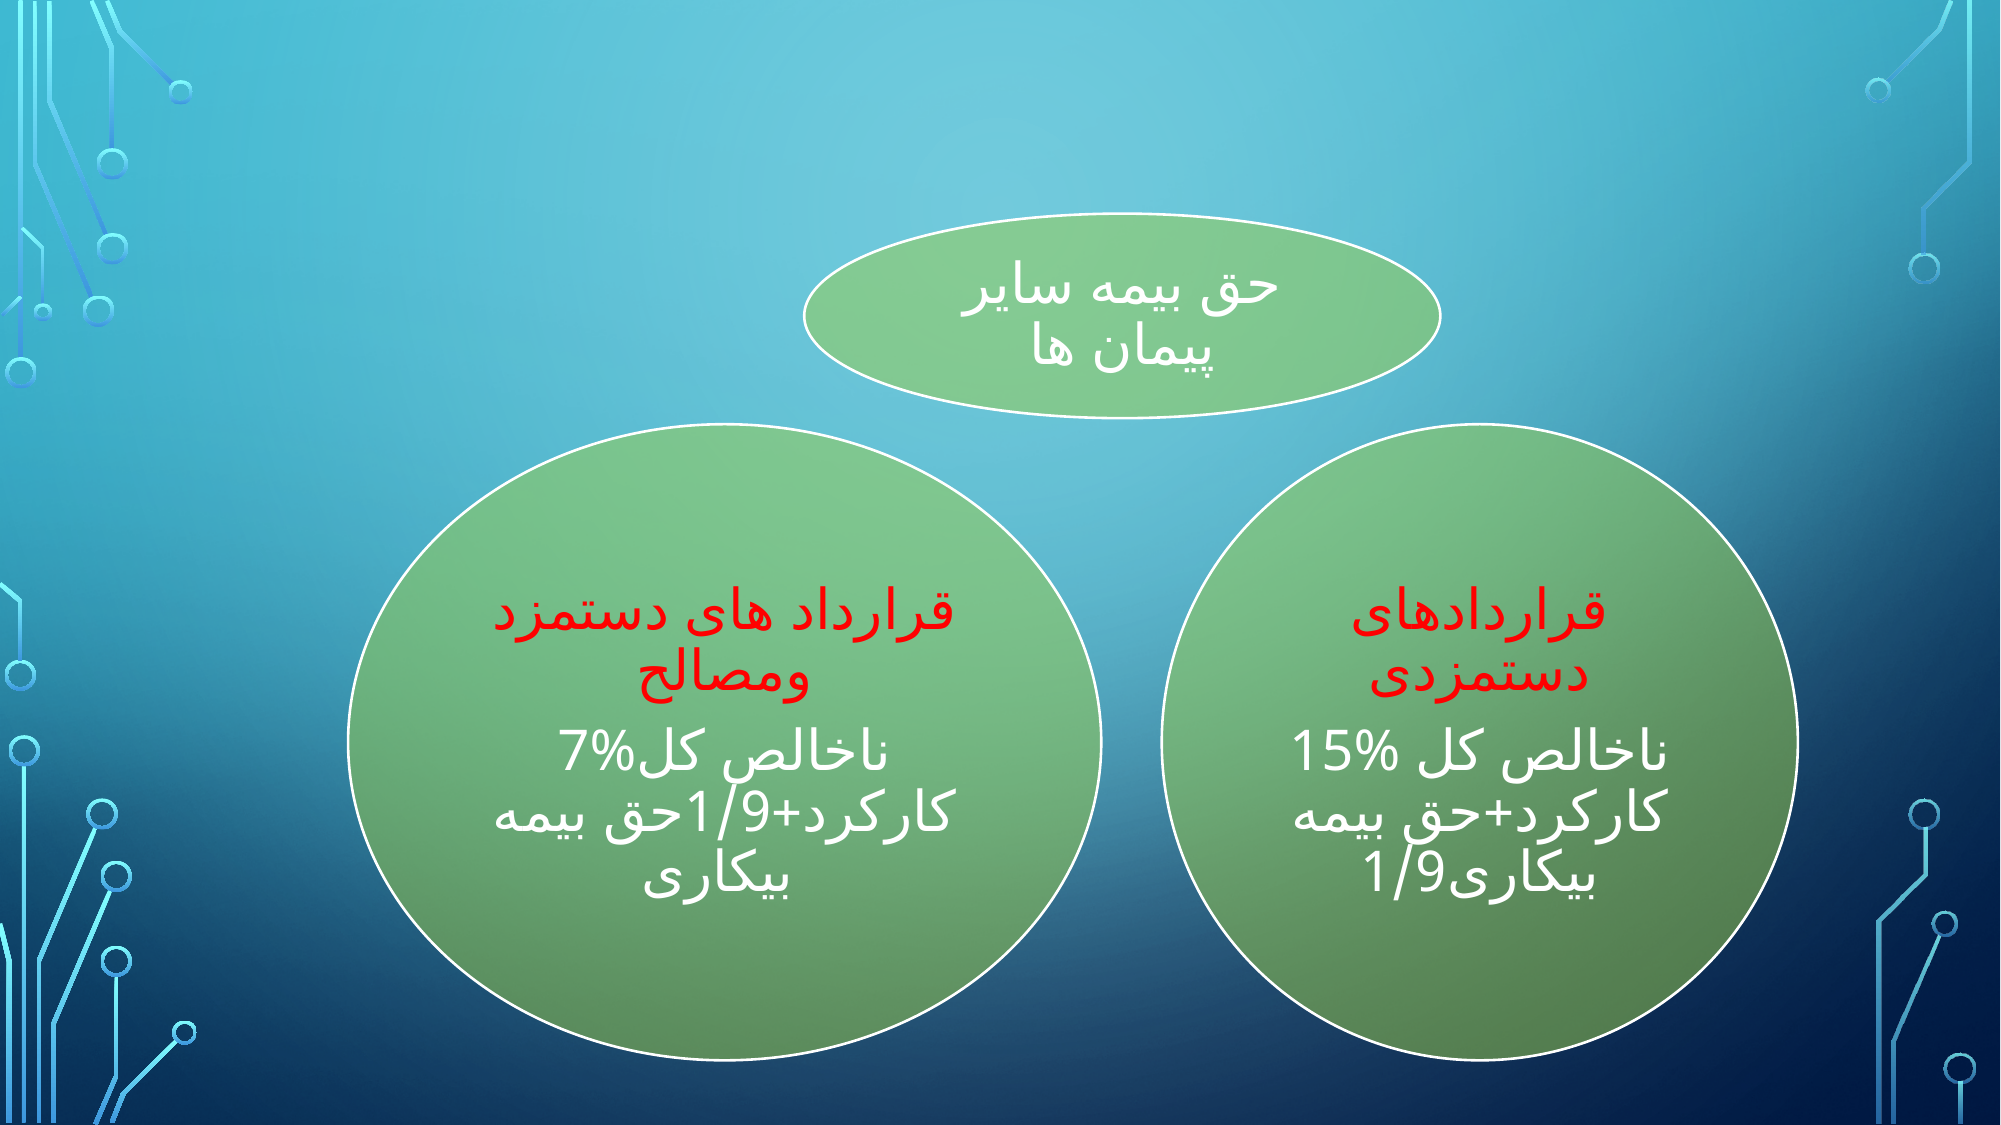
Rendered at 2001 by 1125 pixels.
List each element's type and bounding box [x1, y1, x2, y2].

text_box [347, 0, 1799, 1061]
